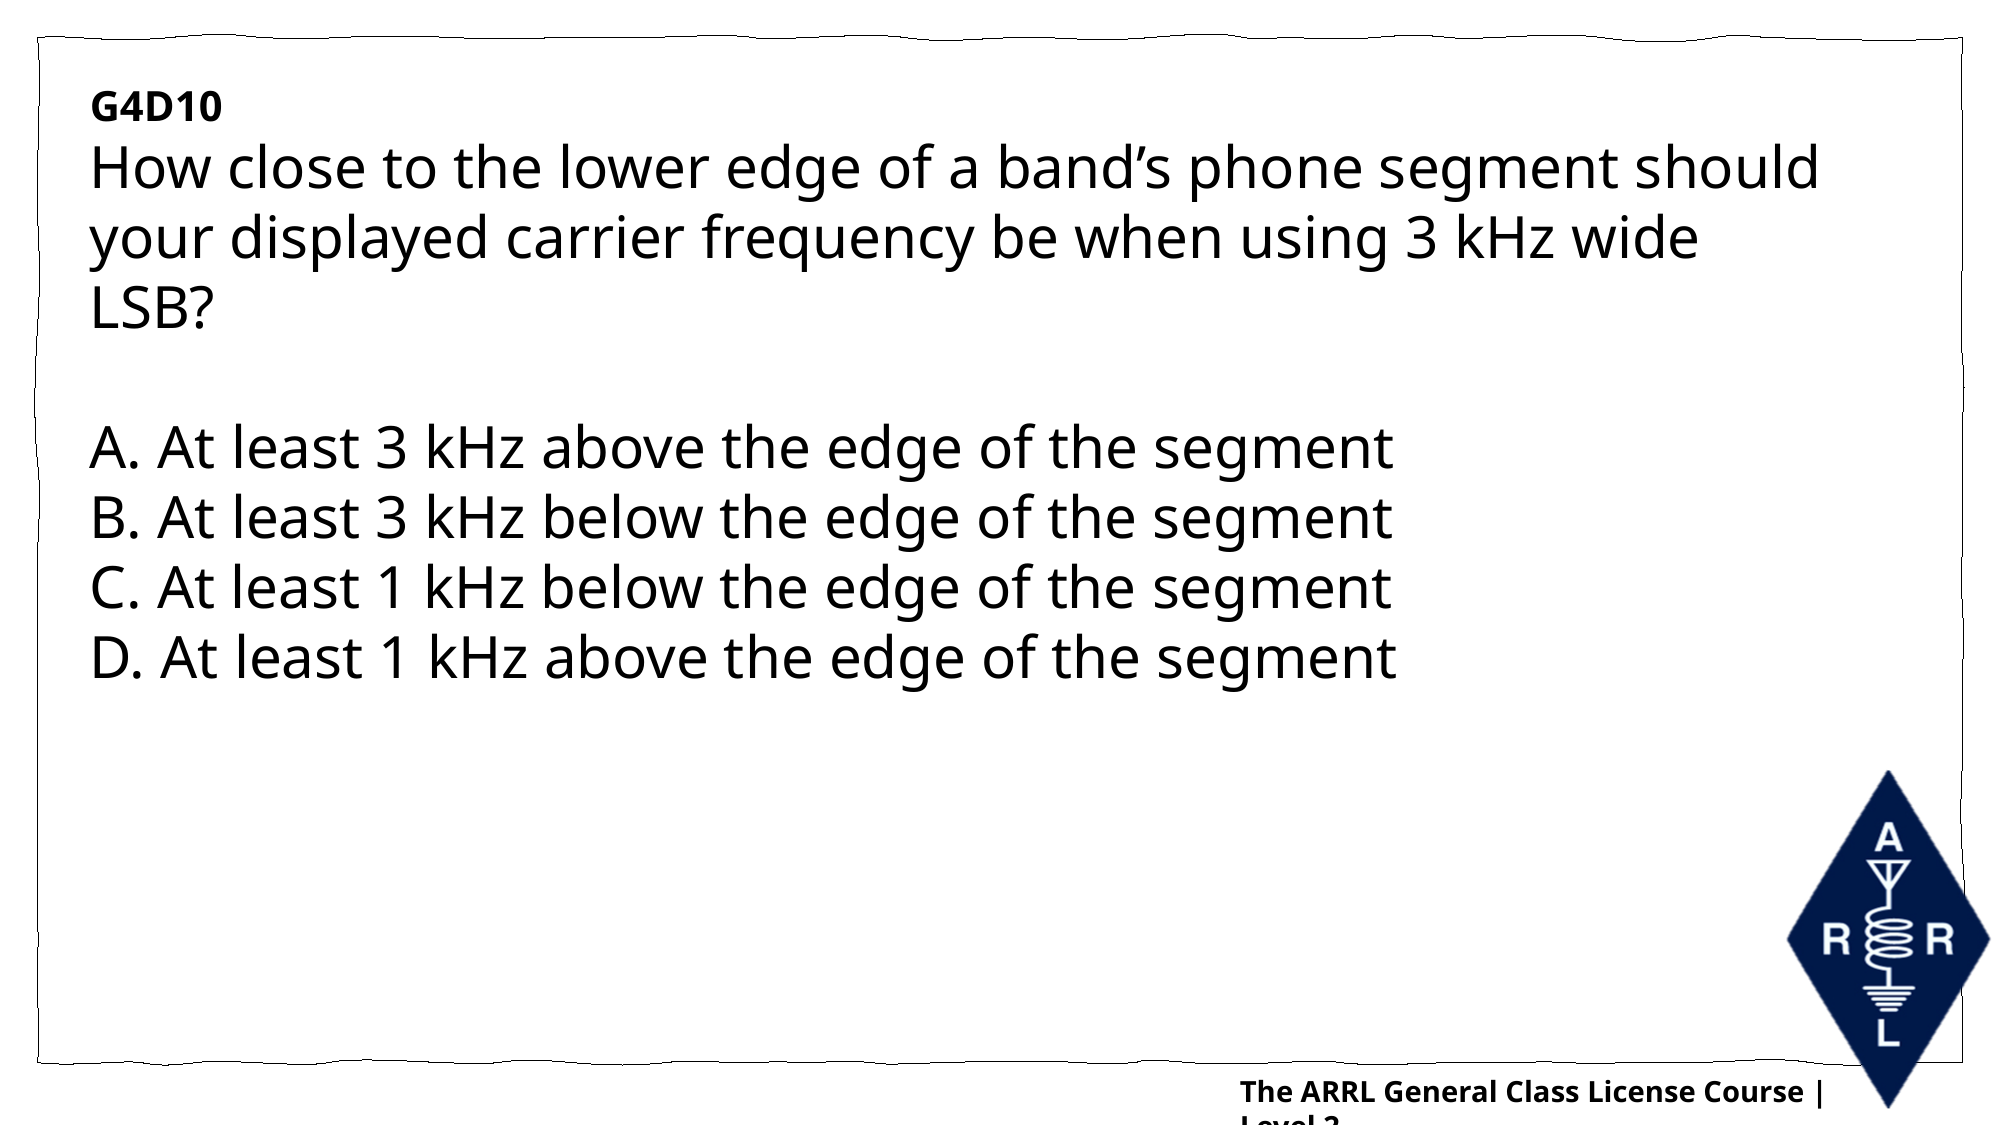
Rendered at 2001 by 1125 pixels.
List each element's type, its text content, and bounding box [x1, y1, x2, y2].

text_box G4D10 How close to the lower edge of a band’s phone segment should your displayed carrier frequency be when using 3 kHz wide LSB? A. At least 3 kHz above the edge of the segment B. At least 3 kHz below the edge of the segment C. At least 1 kHz below the edge of the segment D. At least 1 kHz above the edge of the segment [75, 72, 1850, 698]
picture [1773, 752, 1999, 1125]
